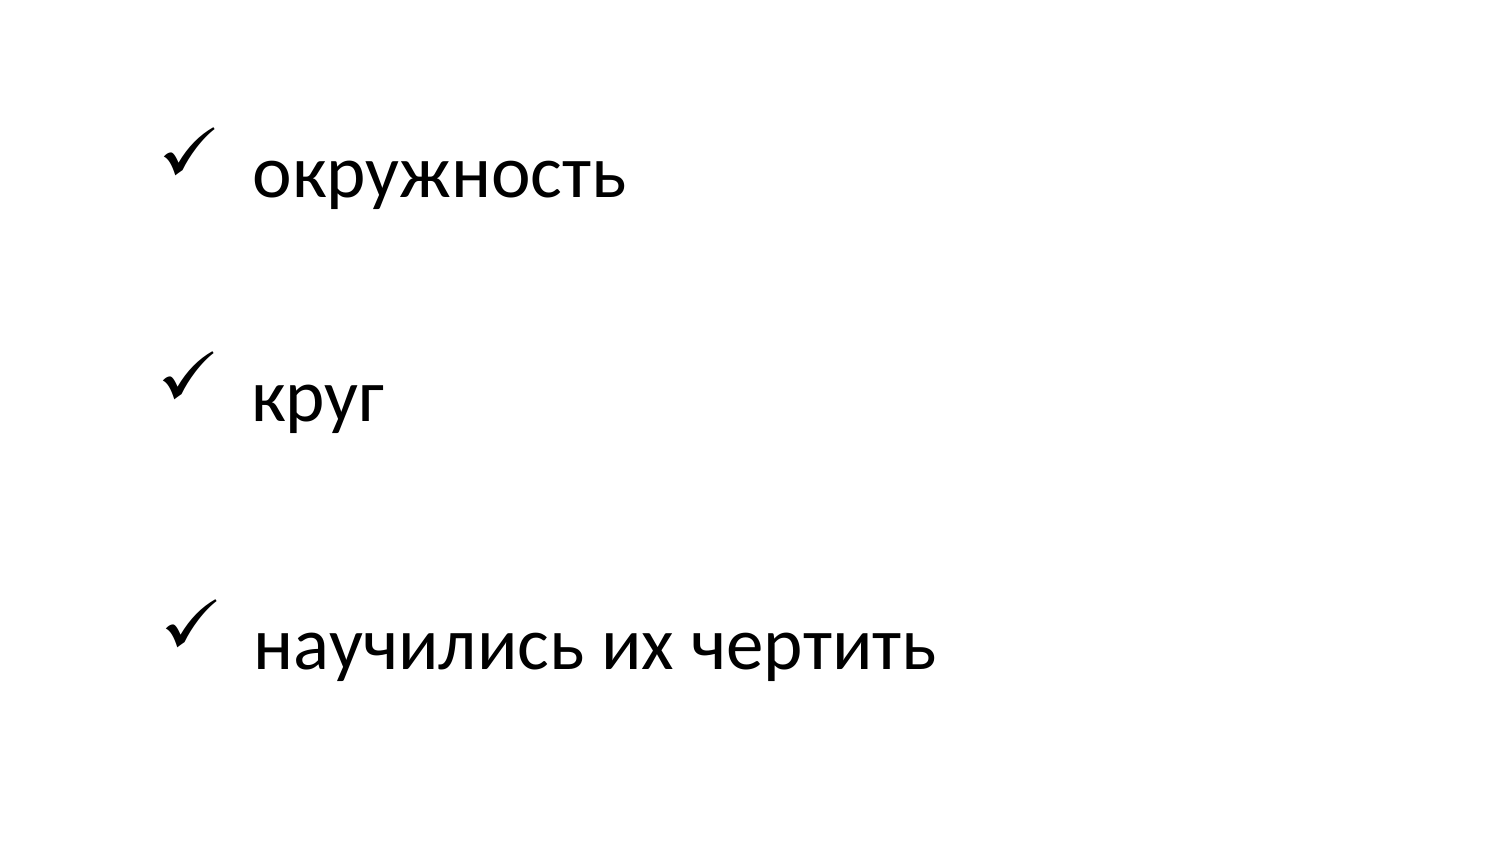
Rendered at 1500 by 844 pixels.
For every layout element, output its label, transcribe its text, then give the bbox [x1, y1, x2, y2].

text_box круг [142, 339, 400, 444]
text_box окружность [144, 114, 642, 220]
text_box научились их чертить [145, 587, 953, 693]
